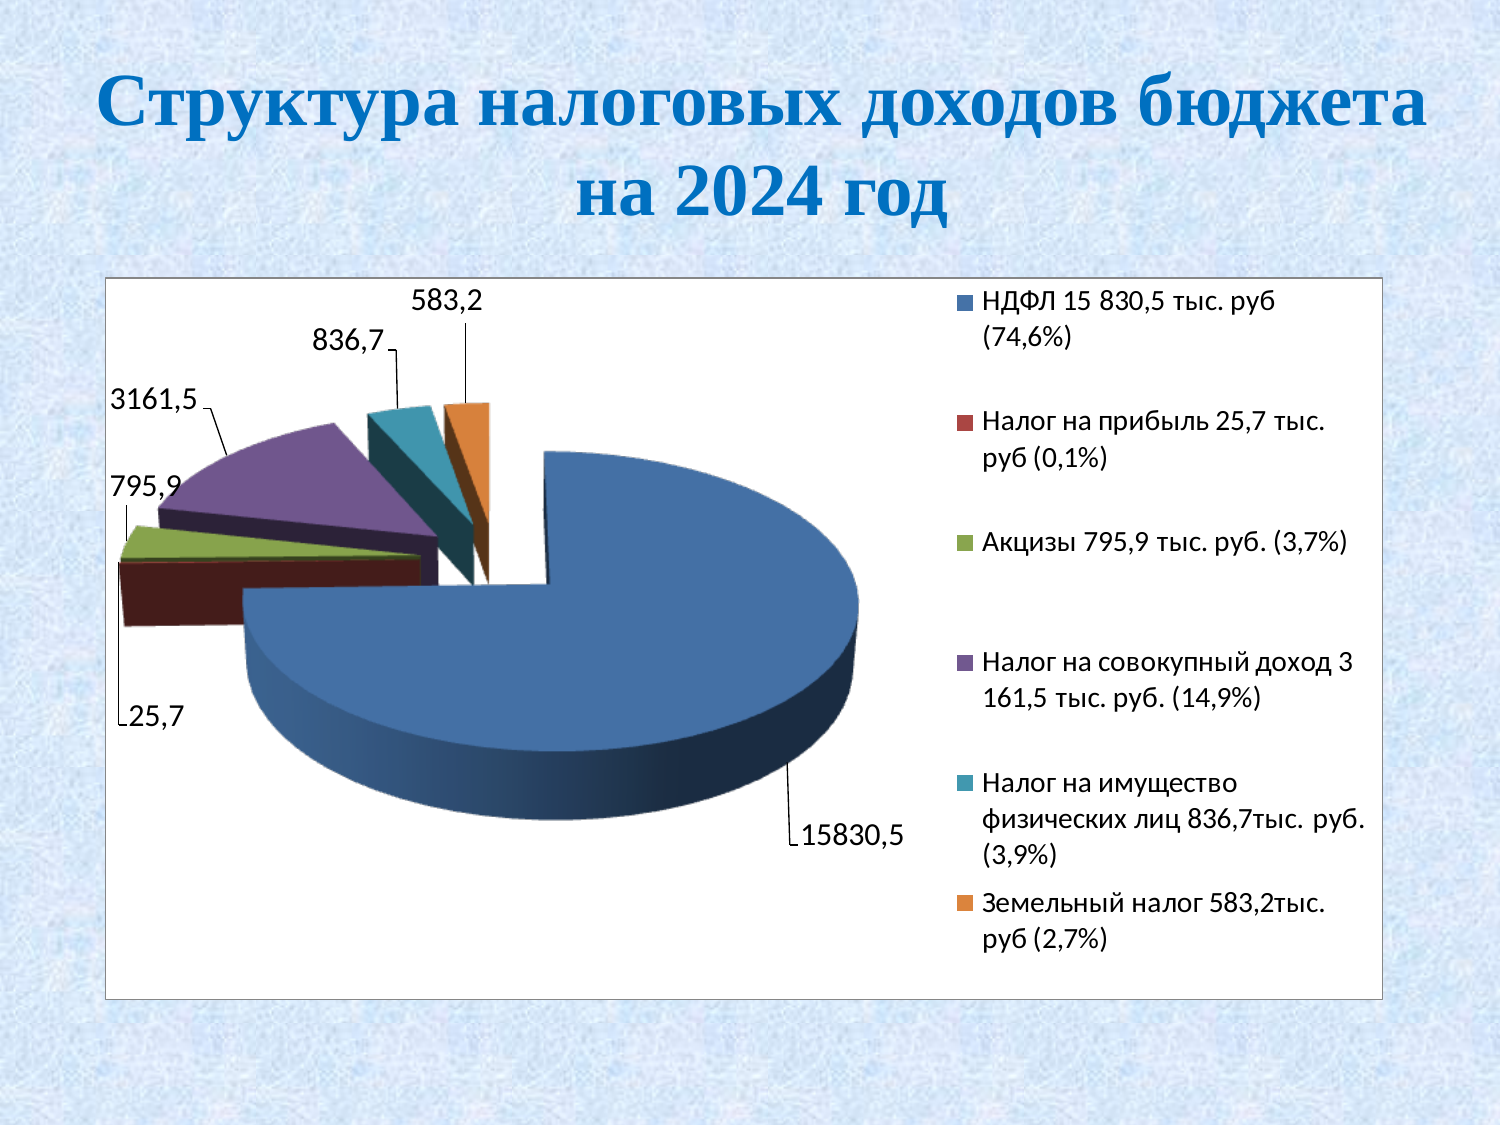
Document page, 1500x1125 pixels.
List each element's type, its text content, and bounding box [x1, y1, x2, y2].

picture [0, 0, 1500, 1125]
text_box Структура налоговых доходов бюджета на 2024 год [64, 42, 1459, 238]
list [97, 270, 1386, 1004]
